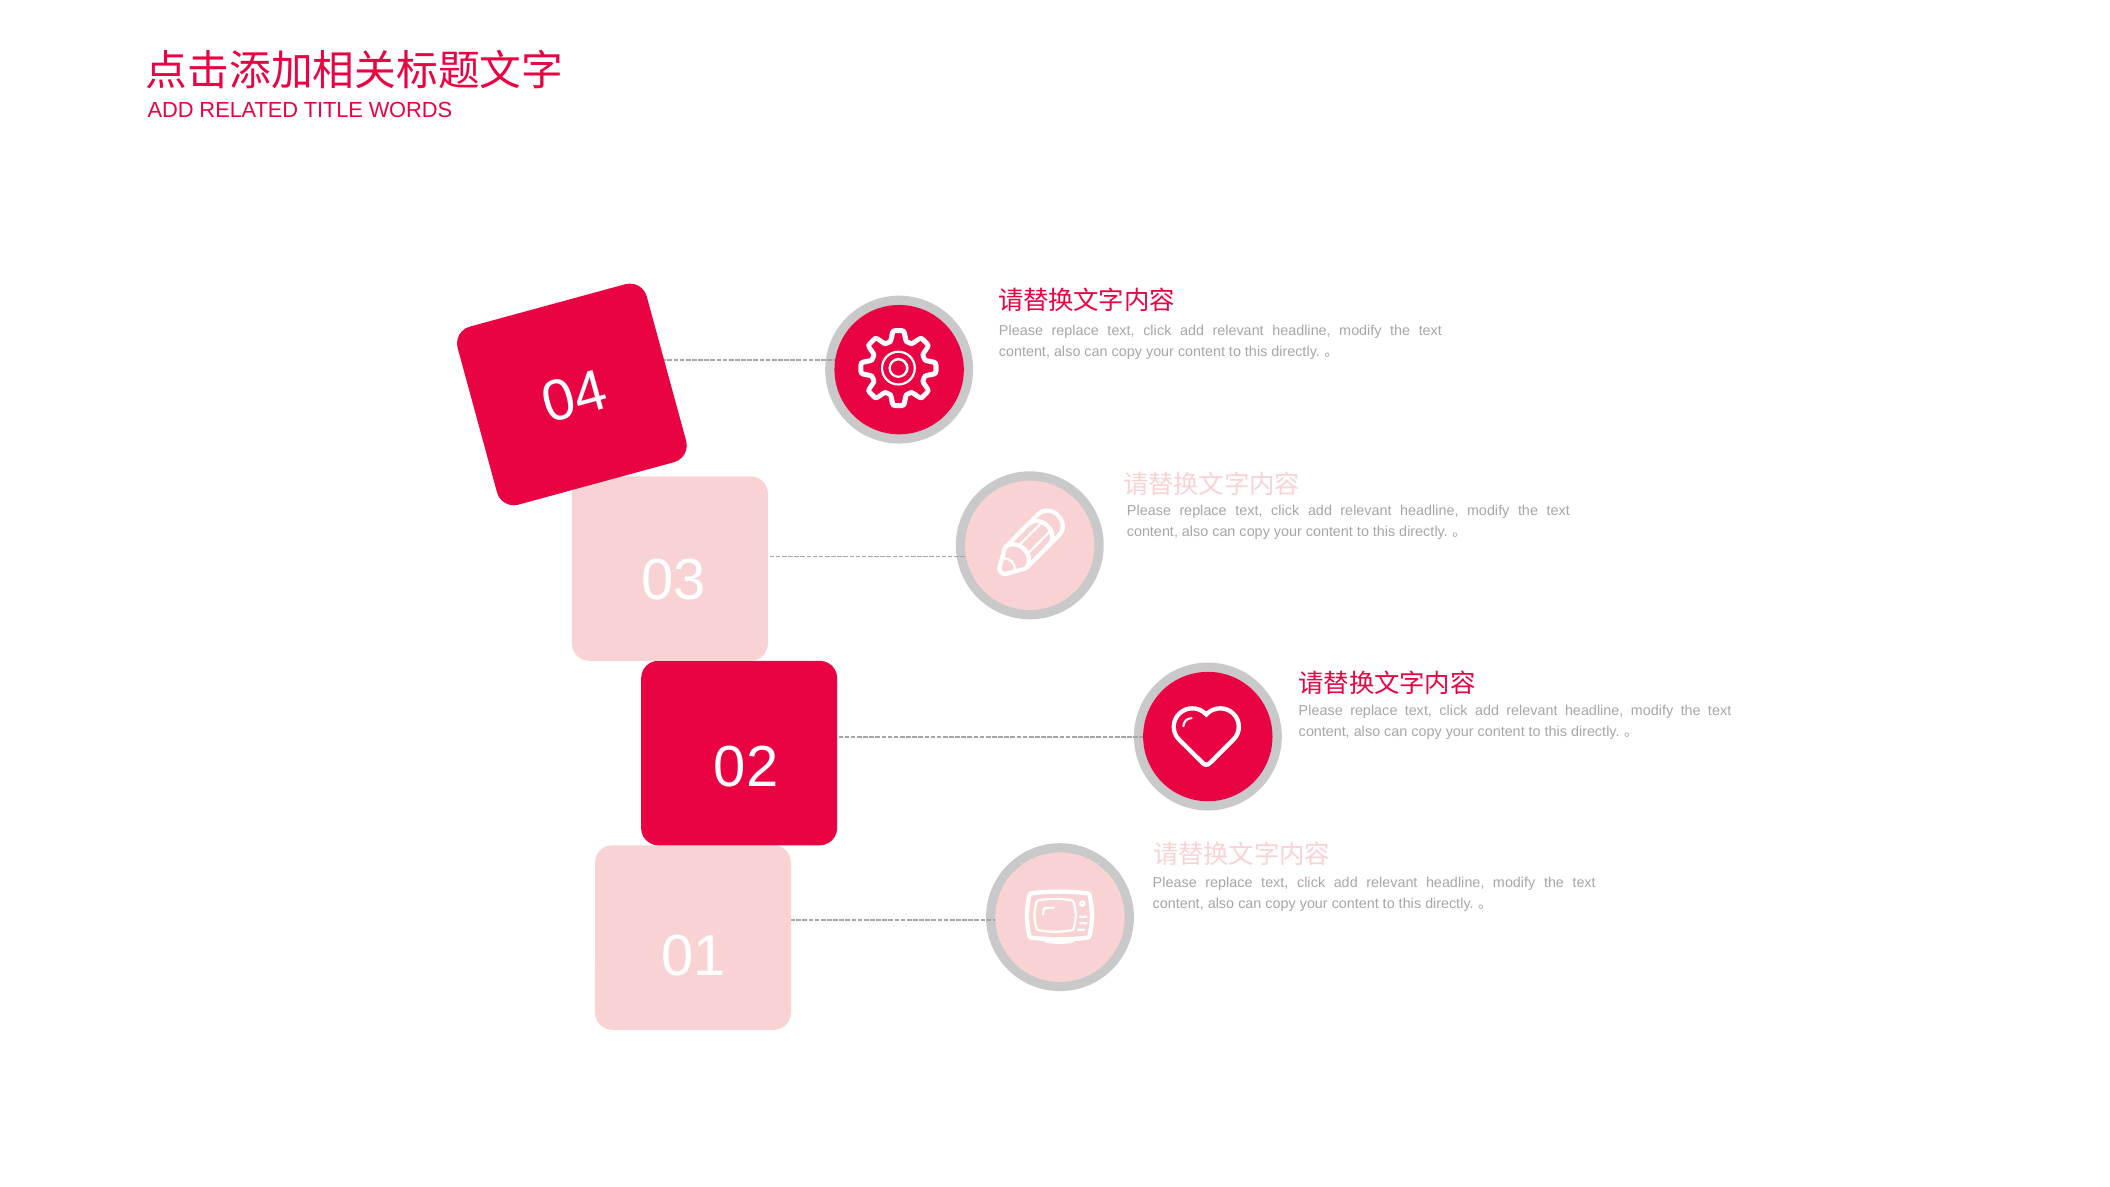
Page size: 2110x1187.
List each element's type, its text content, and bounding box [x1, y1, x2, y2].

text_box 请替换文字内容 [998, 278, 1289, 316]
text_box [641, 660, 838, 846]
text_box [955, 471, 1104, 620]
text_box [986, 843, 1134, 992]
text_box 点击添加相关标题文字 [145, 43, 564, 95]
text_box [473, 302, 670, 487]
text_box 请替换文字内容 [1298, 660, 1589, 697]
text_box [1023, 889, 1095, 944]
text_box 请替换文字内容 [1123, 461, 1414, 499]
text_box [1169, 704, 1244, 768]
text_box Please replace text, click add relevant headline, modify the text content, also can copy your content to this directly.。 [1298, 697, 1733, 740]
text_box Please replace text, click add relevant headline, modify the text content, also can copy your content to this directly.。 [1126, 497, 1571, 540]
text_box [825, 295, 974, 444]
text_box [595, 845, 792, 1030]
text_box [571, 476, 768, 661]
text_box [1133, 662, 1282, 811]
text_box Please replace text, click add relevant headline, modify the text content, also can copy your content to this directly.。 [998, 317, 1444, 360]
text_box Please replace text, click add relevant headline, modify the text content, also can copy your content to this directly.。 [1152, 870, 1597, 912]
text_box 请替换文字内容 [1153, 831, 1444, 869]
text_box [858, 328, 939, 409]
text_box ADD RELATED TITLE WORDS [147, 96, 453, 123]
